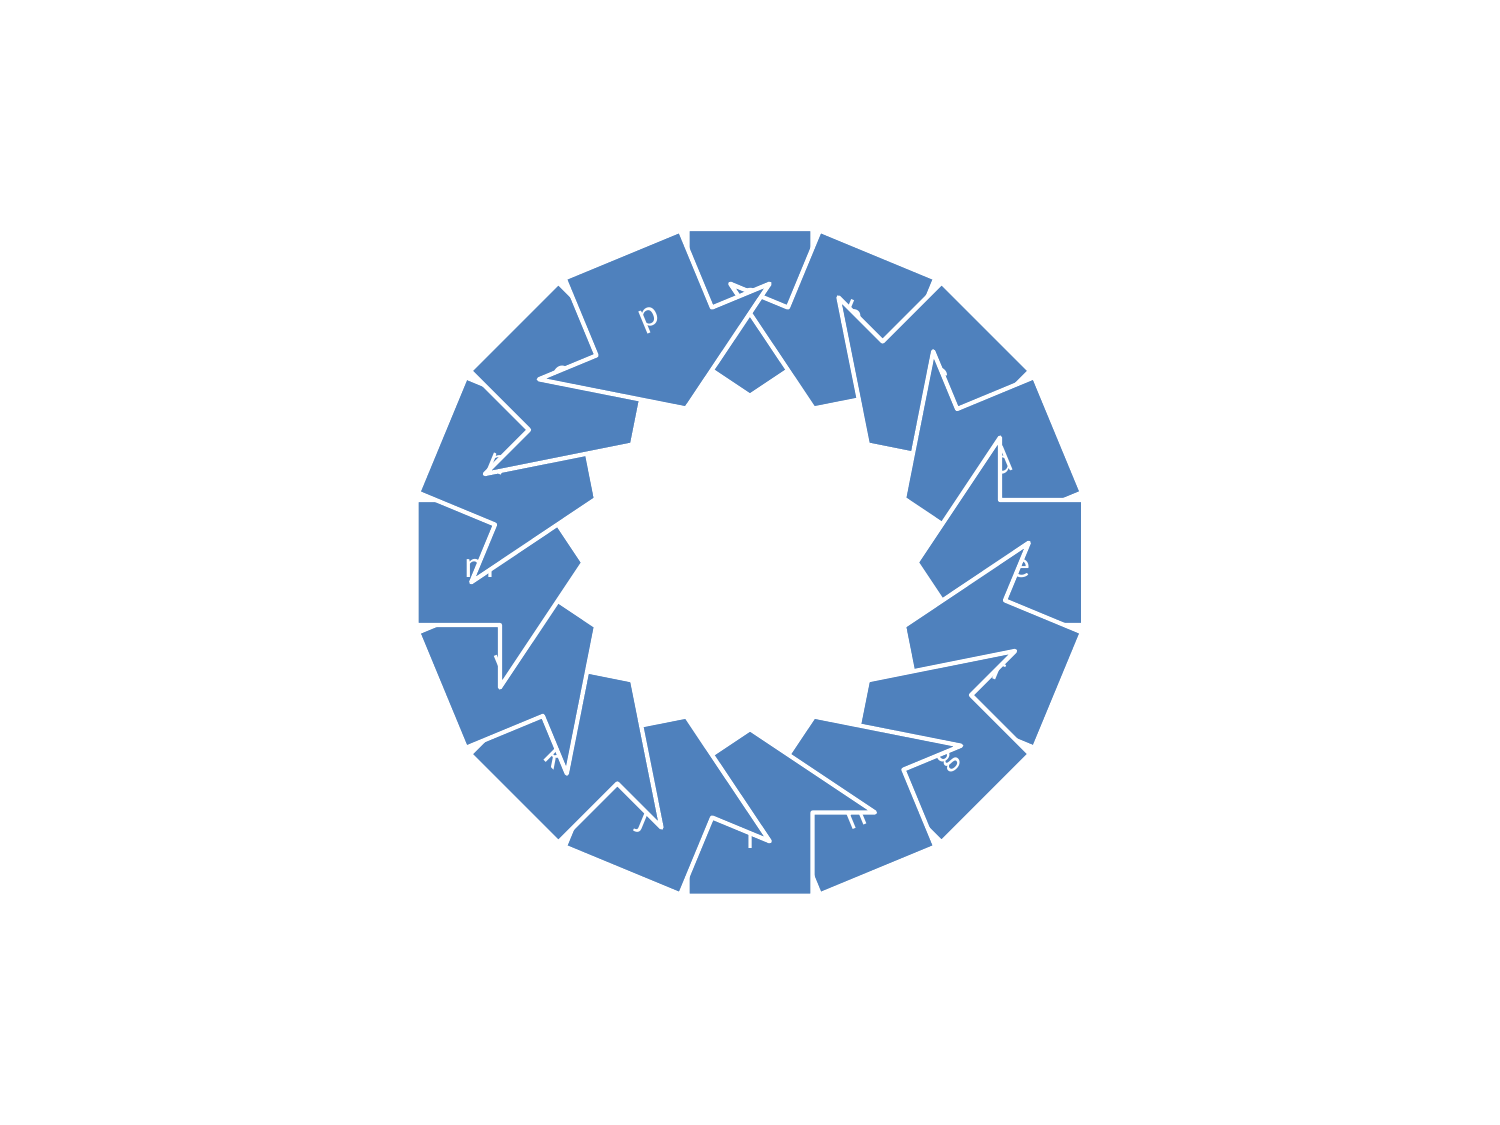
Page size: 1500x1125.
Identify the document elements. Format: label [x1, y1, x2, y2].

text_box [249, 228, 1251, 897]
